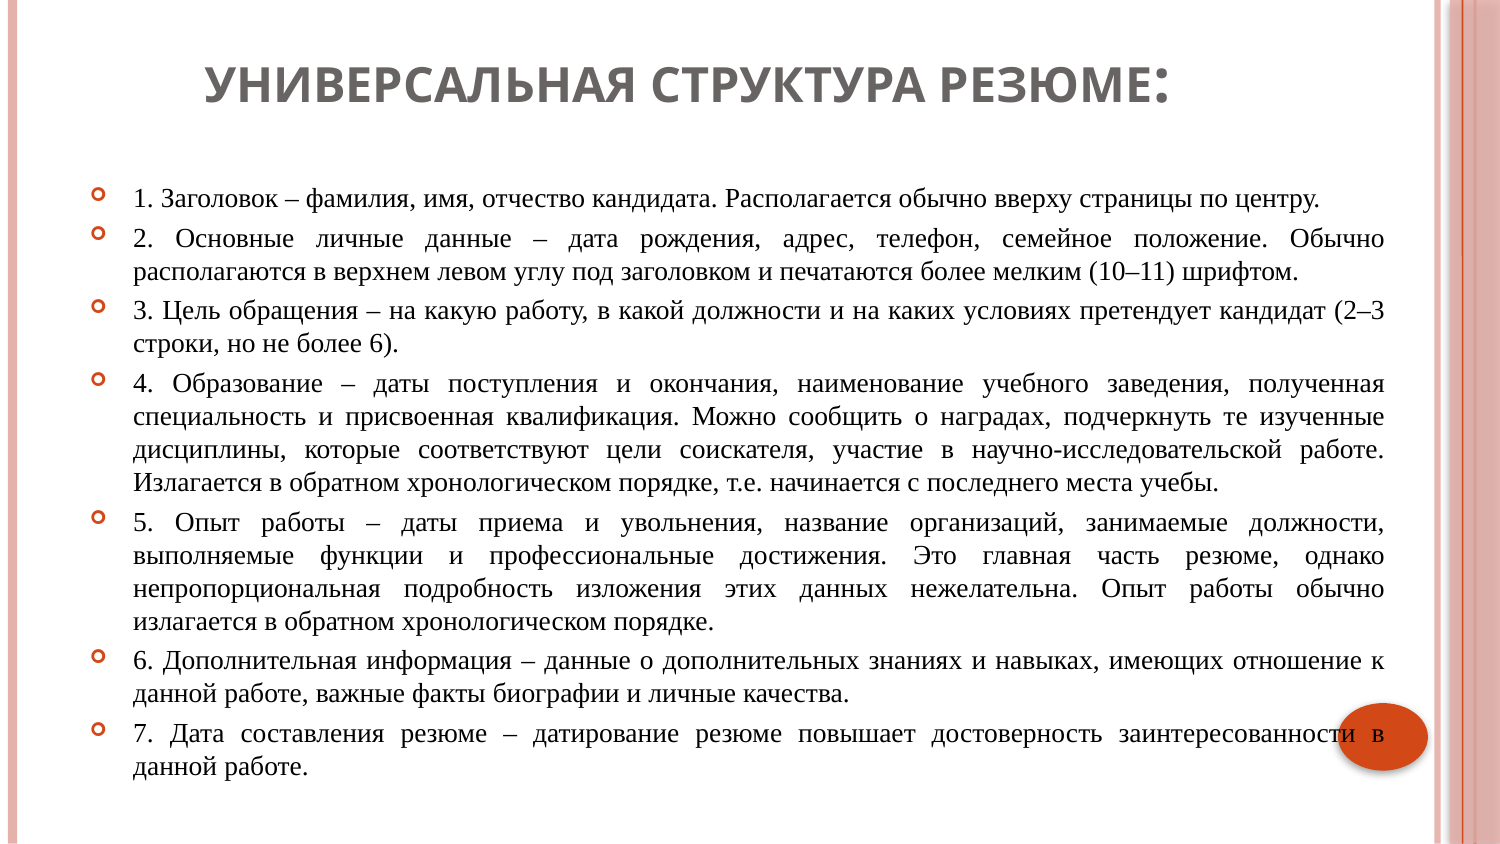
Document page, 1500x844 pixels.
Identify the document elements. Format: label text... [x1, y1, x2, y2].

list 1. Заголовок – фамилия, имя, отчество кандидата. Располагается обычно вверху страницы по центру. 2. Основные личные данные – дата рождения, адрес, телефон, семейное положение. Обычно располагаются в верхнем левом углу под заголовком и печатаются более мелким (10–11) шрифтом. 3. Цель обращения – на какую работу, в какой должности и на каких условиях претендует кандидат (2–3 строки, но не более 6). 4. Образование – даты поступления и окончания, наименование учебного заведения, полученная специальность и присвоенная квалификация. Можно сообщить о наградах, подчеркнуть те изученные дисциплины, которые соответствуют цели соискателя, участие в научно-исследовательской работе. Излагается в обратном хронологическом порядке, т.е. начинается с последнего места учебы. 5. Опыт работы – даты приема и увольнения, название организаций, занимаемые должности, выполняемые функции и профессиональные достижения. Это главная часть резюме, однако непропорциональная подробность изложения этих данных нежелательна. Опыт работы обычно излагается в обратном хронологическом порядке. 6. Дополнительная информация – данные о дополнительных знаниях и навыках, имеющих отношение к данной работе, важные факты биографии и личные качества. 7. Дата составления резюме – датирование резюме повышает достоверность заинтересованности в данной работе. [75, 134, 1400, 797]
title Универсальная структура резюме: [75, 33, 1300, 122]
